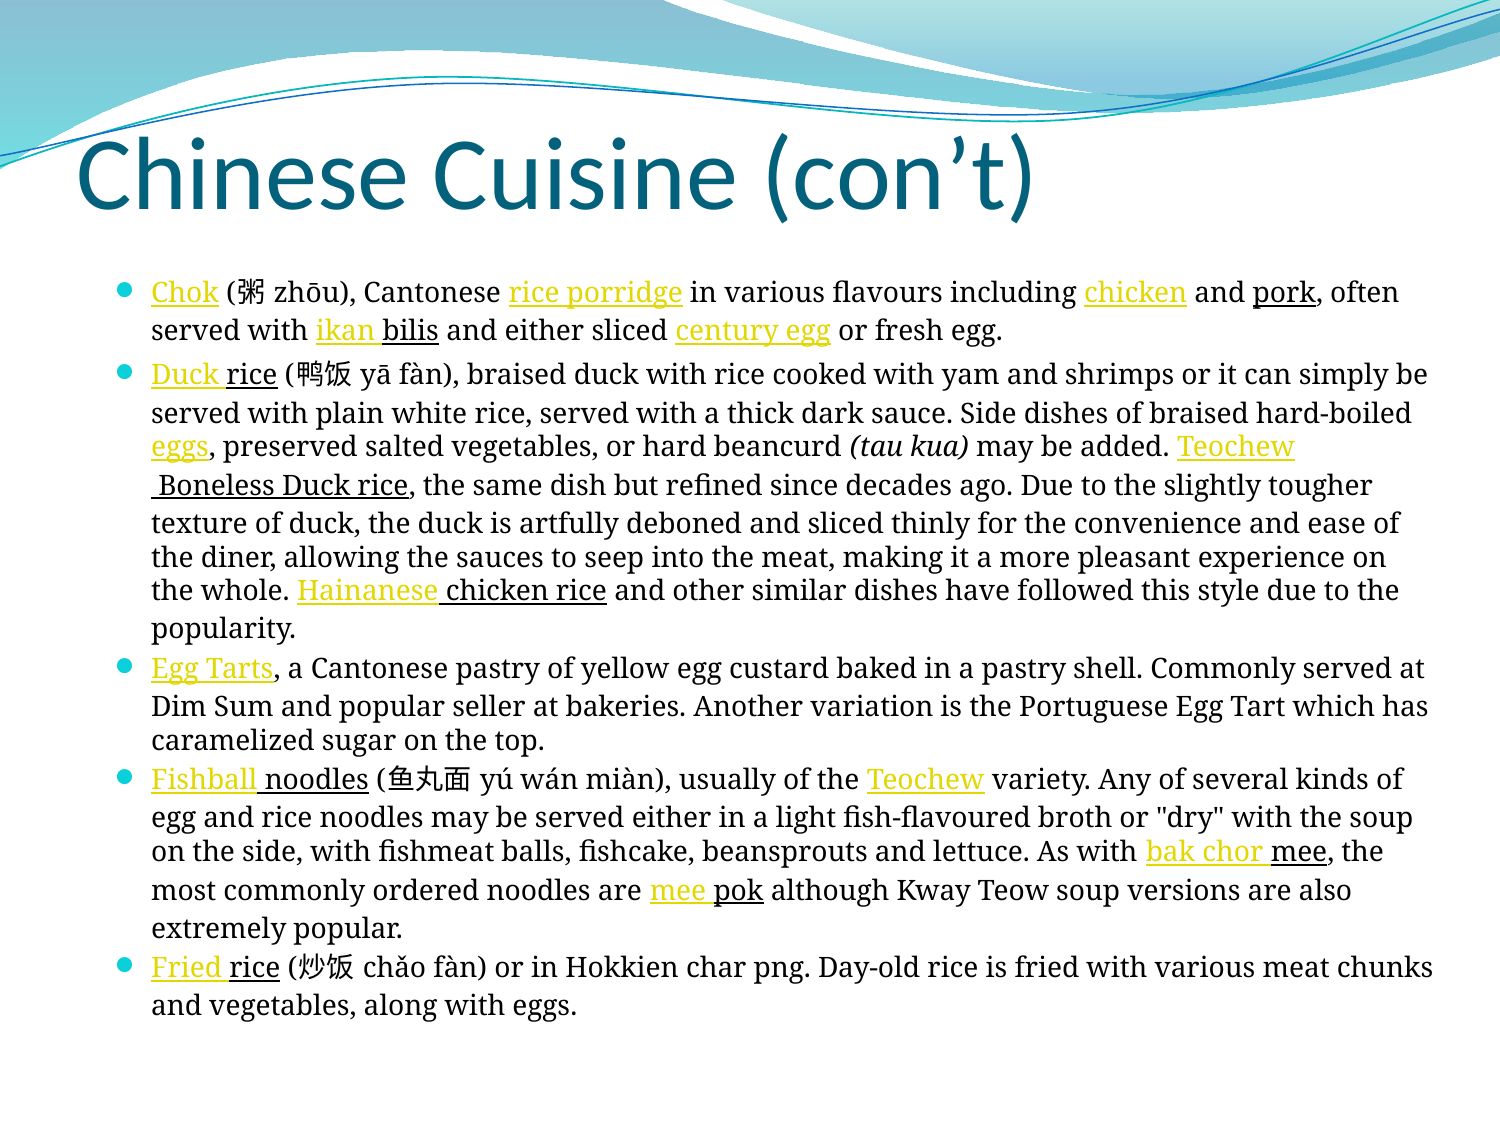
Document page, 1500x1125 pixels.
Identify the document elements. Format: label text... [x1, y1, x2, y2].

title Chinese Cuisine (con’t) [76, 42, 1427, 231]
list Chok (粥 zhōu), Cantonese rice porridge in various flavours including chicken and pork, often served with ikan bilis and either sliced century egg or fresh egg. Duck rice (鸭饭 yā fàn), braised duck with rice cooked with yam and shrimps or it can simply be served with plain white rice, served with a thick dark sauce. Side dishes of braised hard-boiled eggs, preserved salted vegetables, or hard beancurd (tau kua) may be added. Teochew Boneless Duck rice, the same dish but refined since decades ago. Due to the slightly tougher texture of duck, the duck is artfully deboned and sliced thinly for the convenience and ease of the diner, allowing the sauces to seep into the meat, making it a more pleasant experience on the whole. Hainanese chicken rice and other similar dishes have followed this style due to the popularity. Egg Tarts, a Cantonese pastry of yellow egg custard baked in a pastry shell. Commonly served at Dim Sum and popular seller at bakeries. Another variation is the Portuguese Egg Tart which has caramelized sugar on the top. Fishball noodles (鱼丸面 yú wán miàn), usually of the Teochew variety. Any of several kinds of egg and rice noodles may be served either in a light fish-flavoured broth or "dry" with the soup on the side, with fishmeat balls, fishcake, beansprouts and lettuce. As with bak chor mee, the most commonly ordered noodles are mee pok although Kway Teow soup versions are also extremely popular. Fried rice (炒饭 chǎo fàn) or in Hokkien char png. Day-old rice is fried with various meat chunks and vegetables, along with eggs. [100, 267, 1451, 1076]
